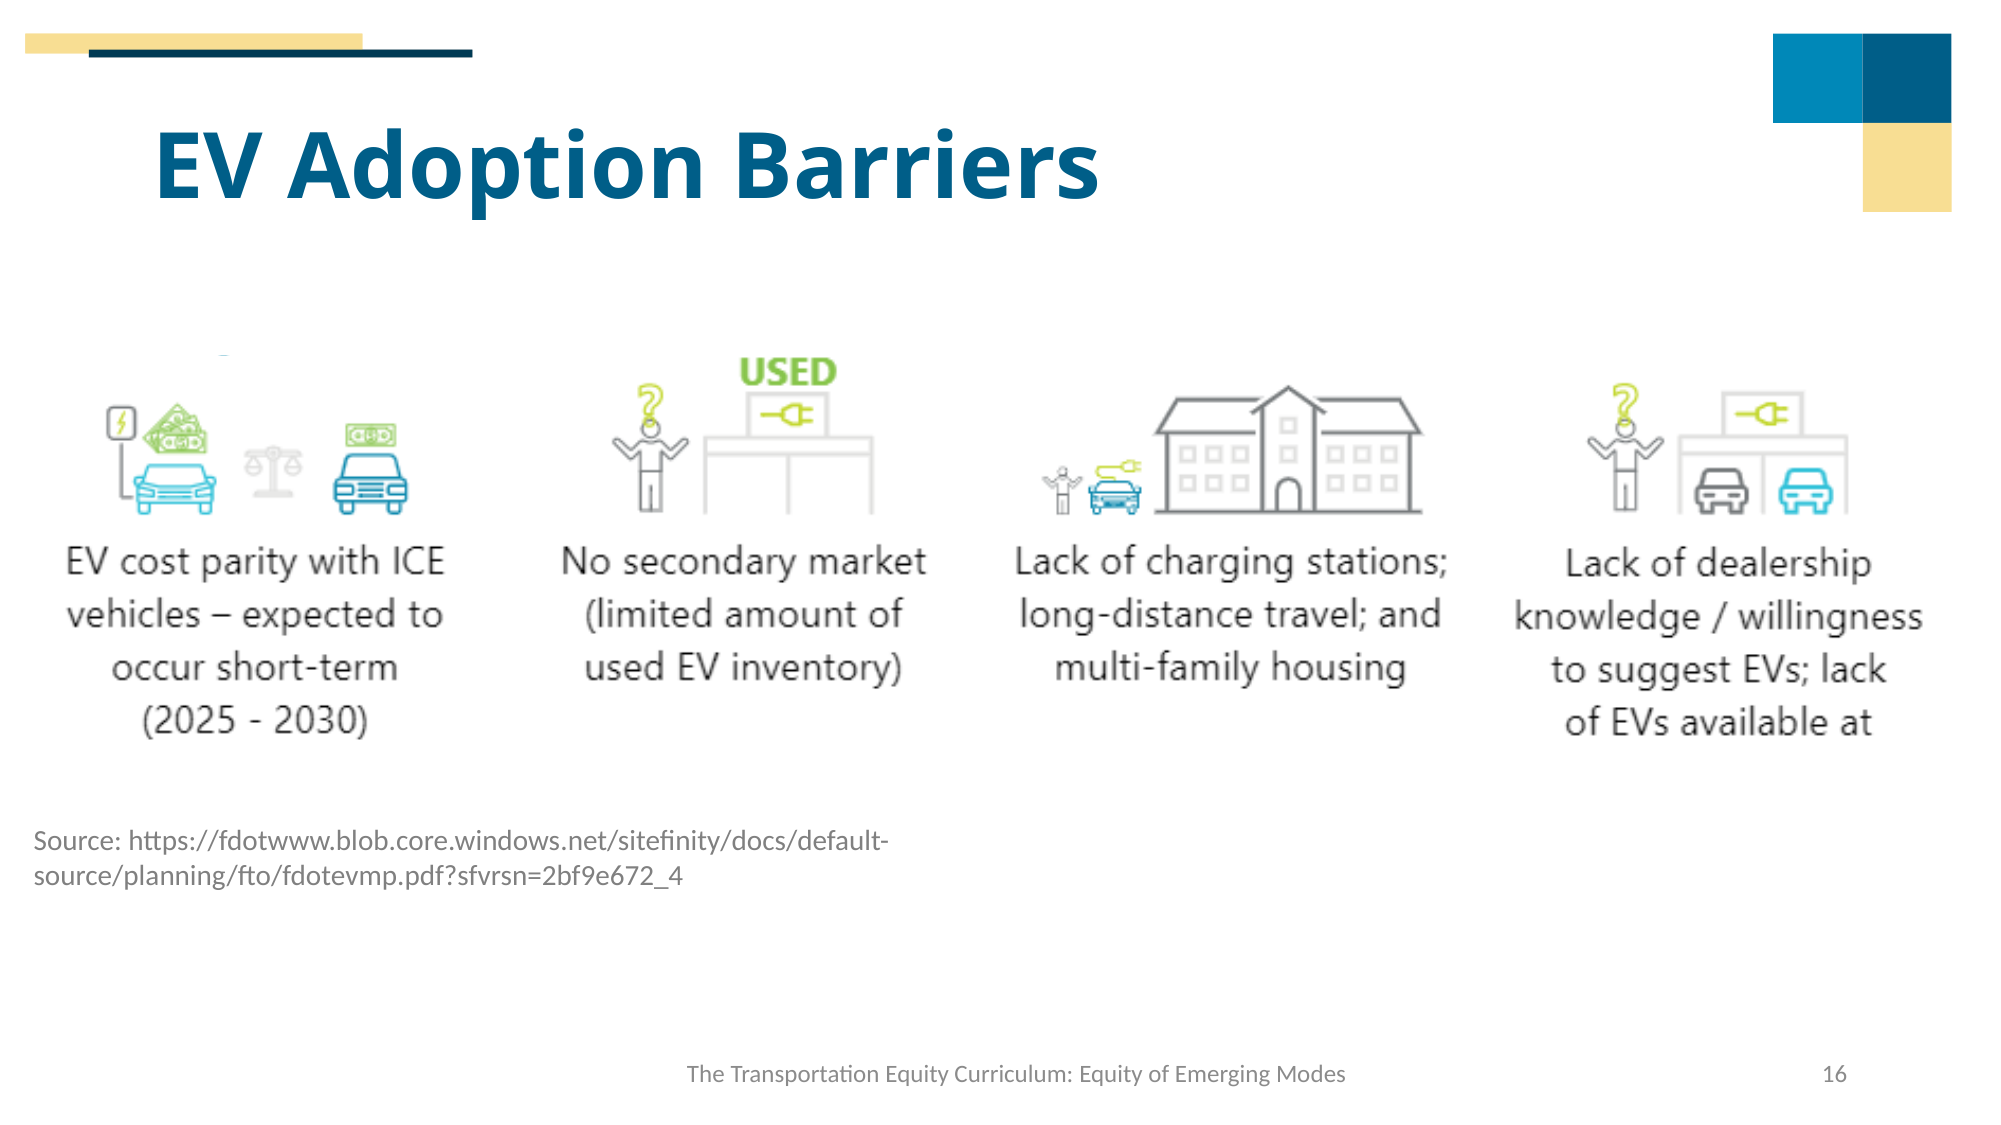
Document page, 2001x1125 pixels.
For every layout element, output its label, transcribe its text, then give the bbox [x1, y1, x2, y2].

text_box Source: https://fdotwww.blob.core.windows.net/sitefinity/docs/default-source/planning/fto/fdotevmp.pdf?sfvrsn=2bf9e672_4 [18, 813, 943, 899]
footer The Transportation Equity Curriculum: Equity of Emerging Modes [662, 1042, 1372, 1103]
title EV Adoption Barriers [137, 59, 1863, 278]
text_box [18, 355, 1980, 750]
slide_number 16 [1412, 1042, 1863, 1103]
